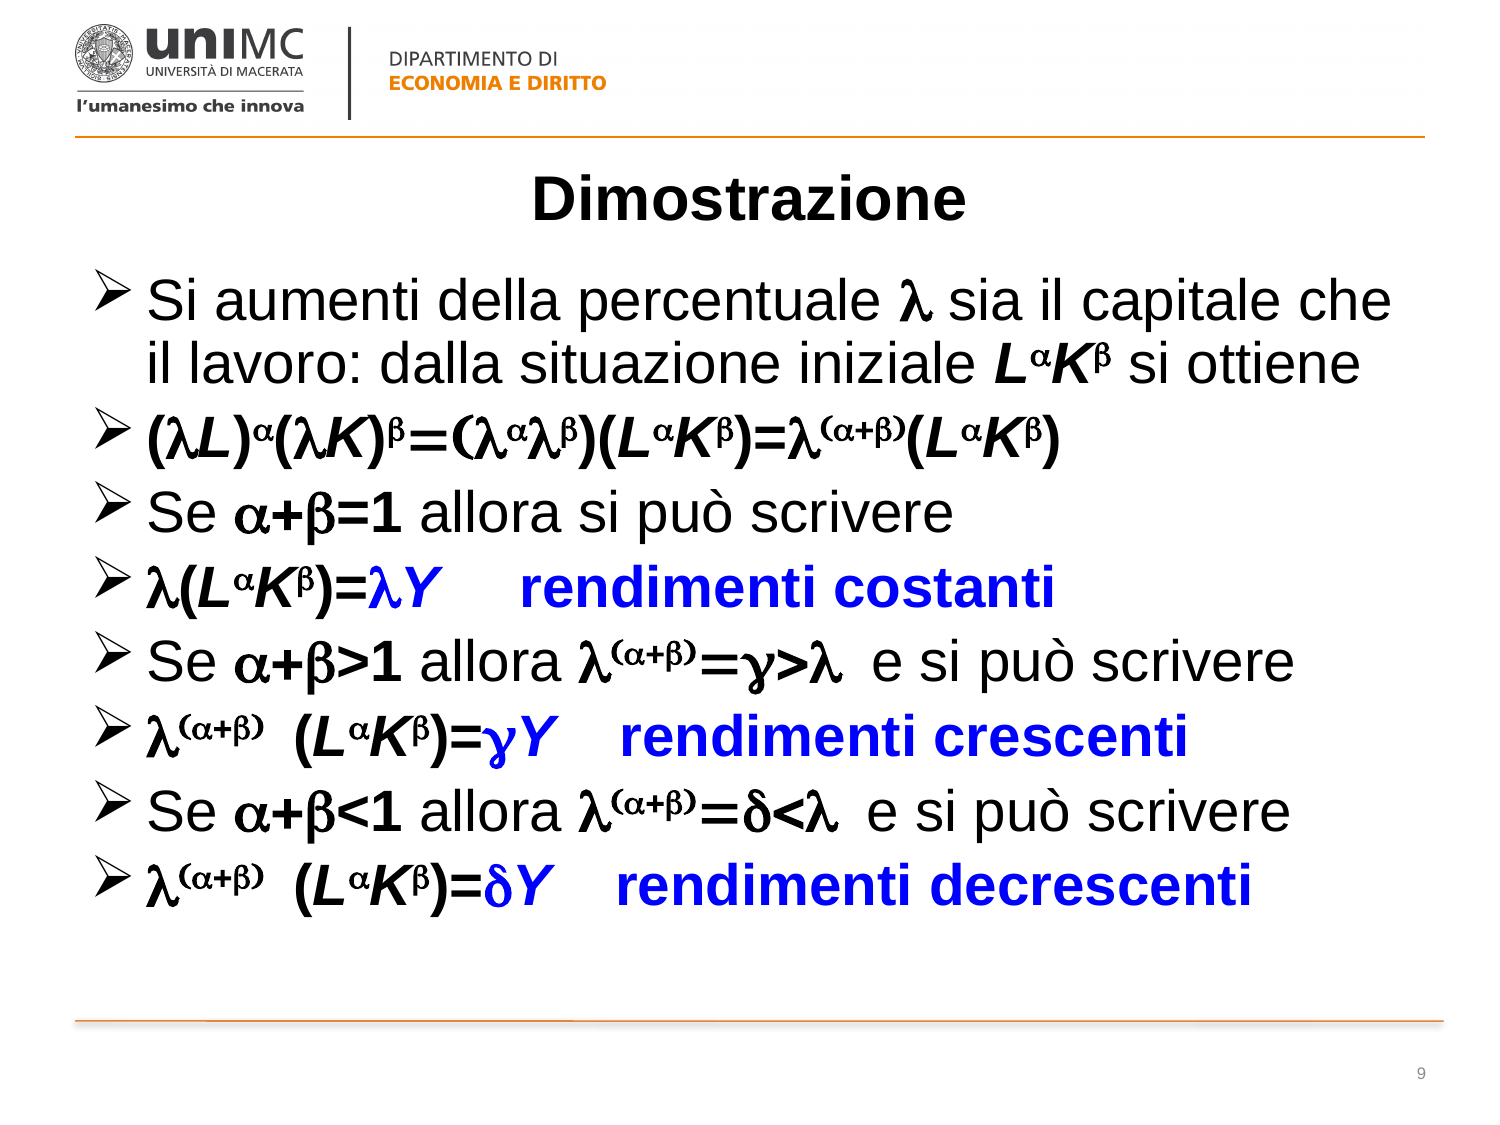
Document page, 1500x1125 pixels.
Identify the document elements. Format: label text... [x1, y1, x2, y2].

picture [75, 24, 1425, 138]
slide_number 9 [1091, 1042, 1442, 1103]
list Si aumenti della percentuale l sia il capitale che il lavoro: dalla situazione iniziale LaKb si ottiene (lL)a(lK)b=(lalb)(LaKb)=l(a+b)(LaKb) Se a+b=1 allora si può scrivere l(LaKb)=lY rendimenti costanti Se a+b>1 allora l(a+b)=g>l e si può scrivere l(a+b) (LaKb)=gY rendimenti crescenti Se a+b<1 allora l(a+b)=d<l e si può scrivere l(a+b) (LaKb)=dY rendimenti decrescenti [75, 262, 1425, 1005]
title Dimostrazione [75, 149, 1425, 241]
